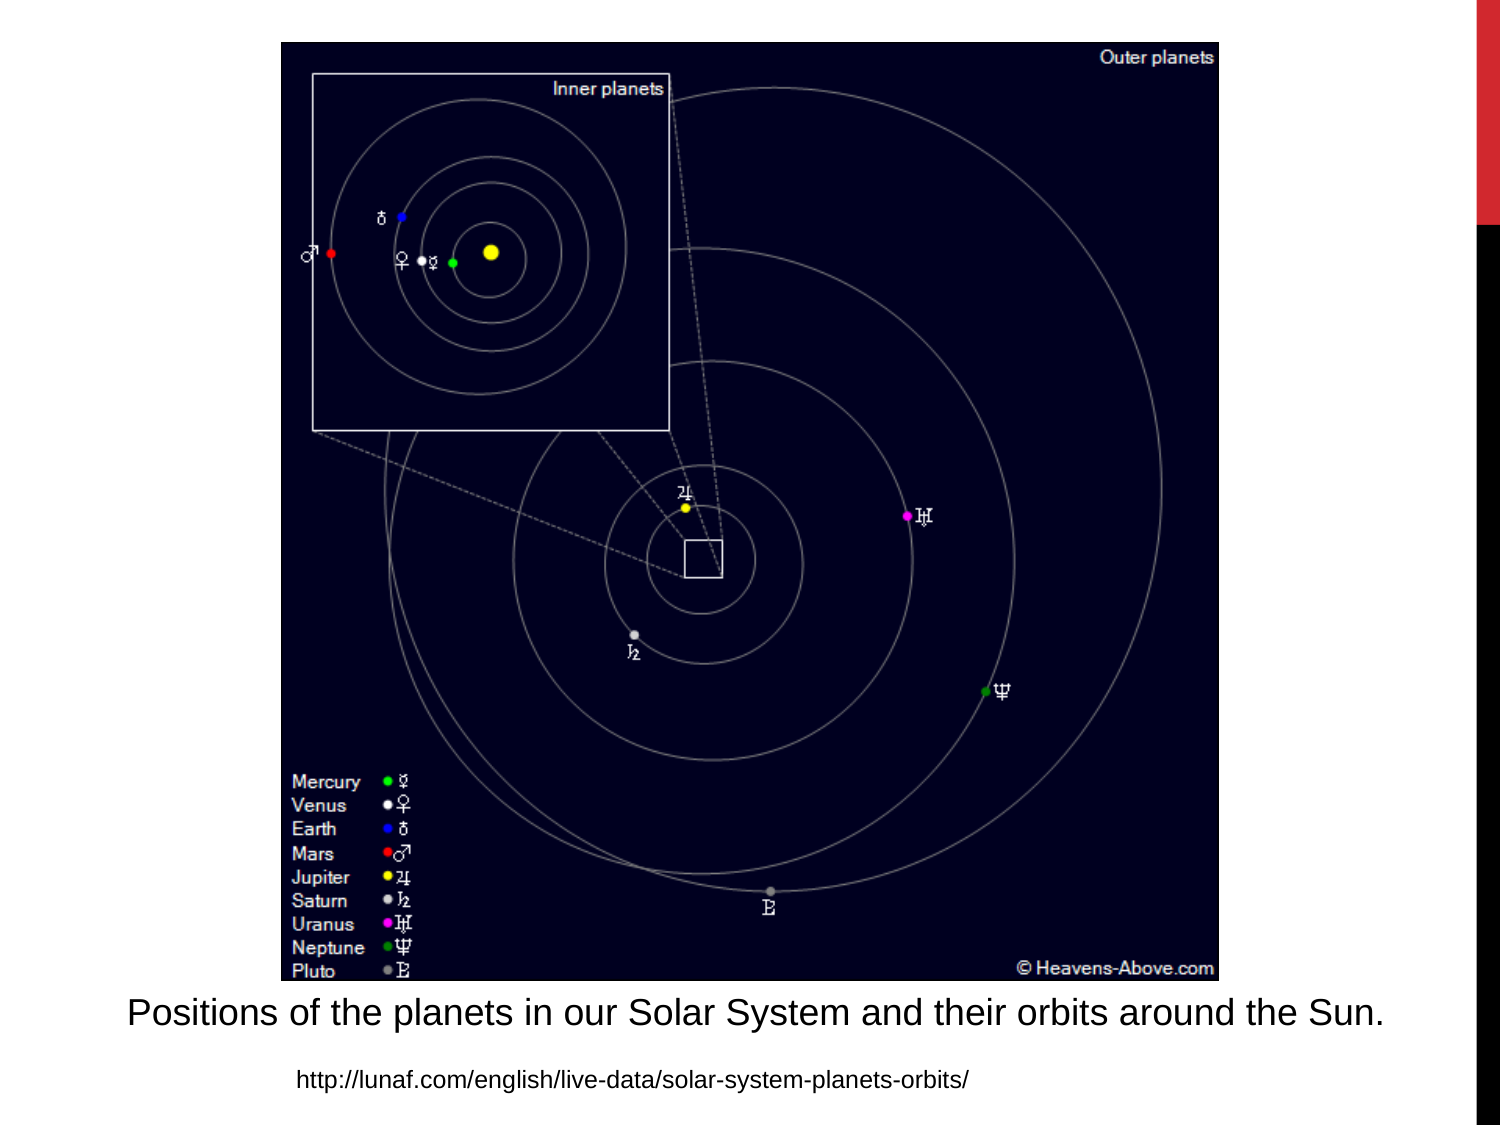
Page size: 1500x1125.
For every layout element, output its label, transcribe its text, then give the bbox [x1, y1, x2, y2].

picture [280, 42, 1220, 981]
text_box Positions of the planets in our Solar System and their orbits around the Sun. [112, 980, 1495, 1041]
text_box http://lunaf.com/english/live-data/solar-system-planets-orbits/ [281, 1056, 1032, 1102]
